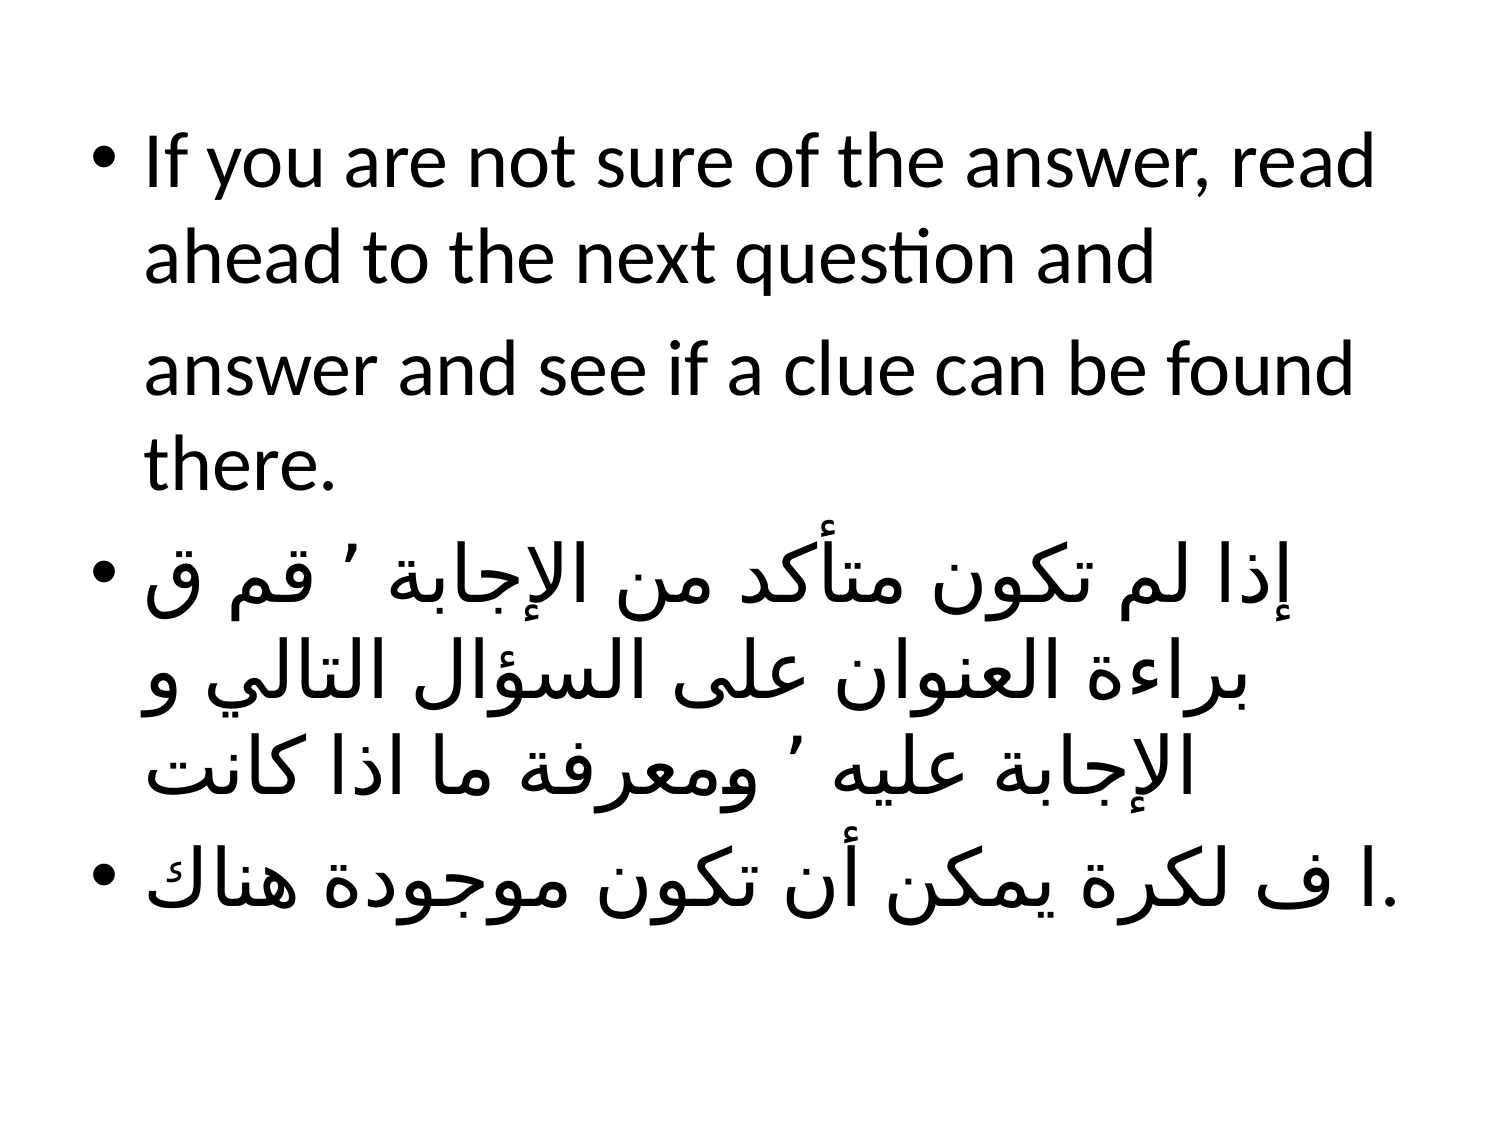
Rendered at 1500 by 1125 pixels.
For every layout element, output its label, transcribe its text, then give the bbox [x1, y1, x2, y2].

list If you are not sure of the answer, read ahead to the next question and answer and see if a clue can be found there. إذا لم تكون متأكد من الإجابة ٬ قم ق براءة العنوان على السؤال التالي و الإجابة عليه ٬ ومعرفة ما اذا كانت ا ف لكرة يمكن أن تكون موجودة هناك. [75, 99, 1425, 1005]
